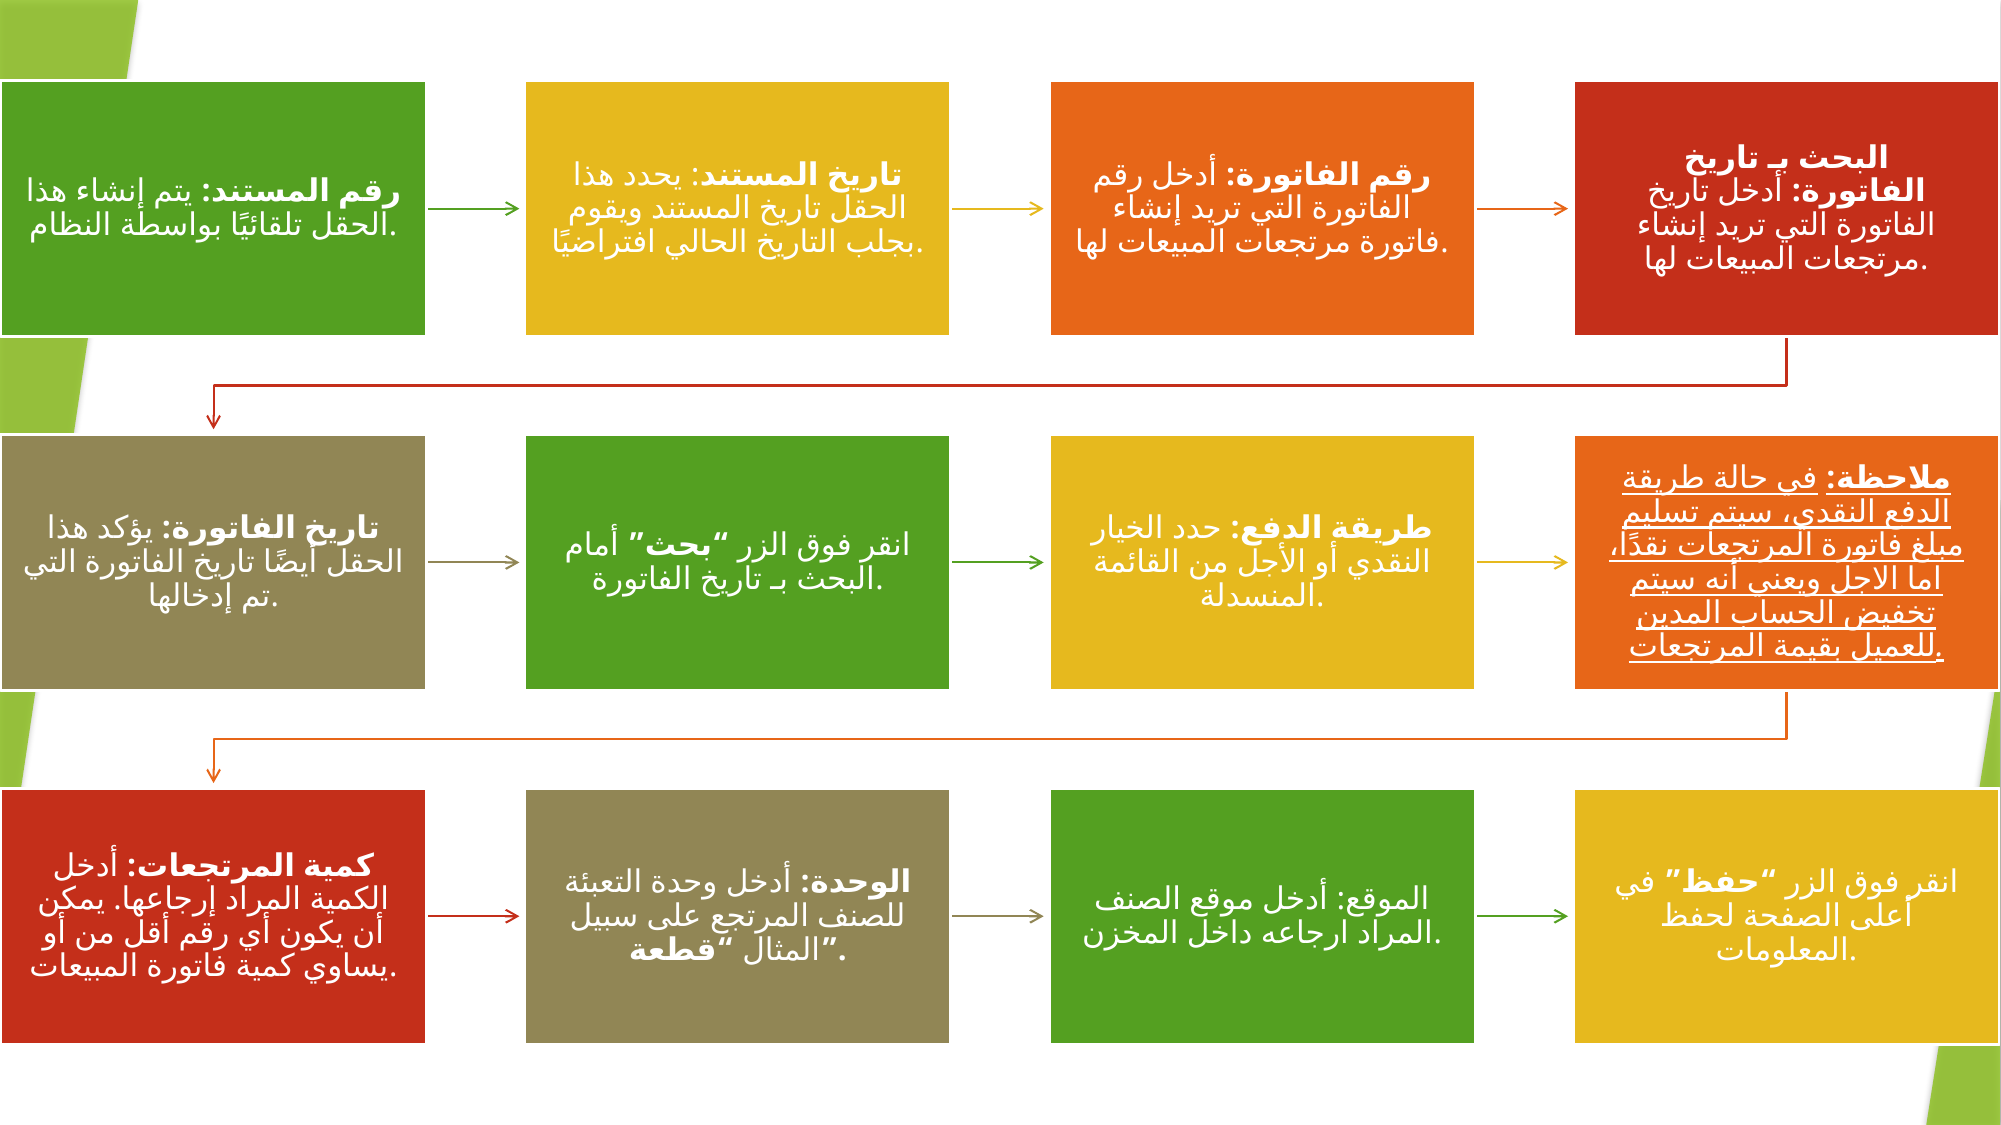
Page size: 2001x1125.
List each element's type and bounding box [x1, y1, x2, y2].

list [0, 0, 2000, 1125]
